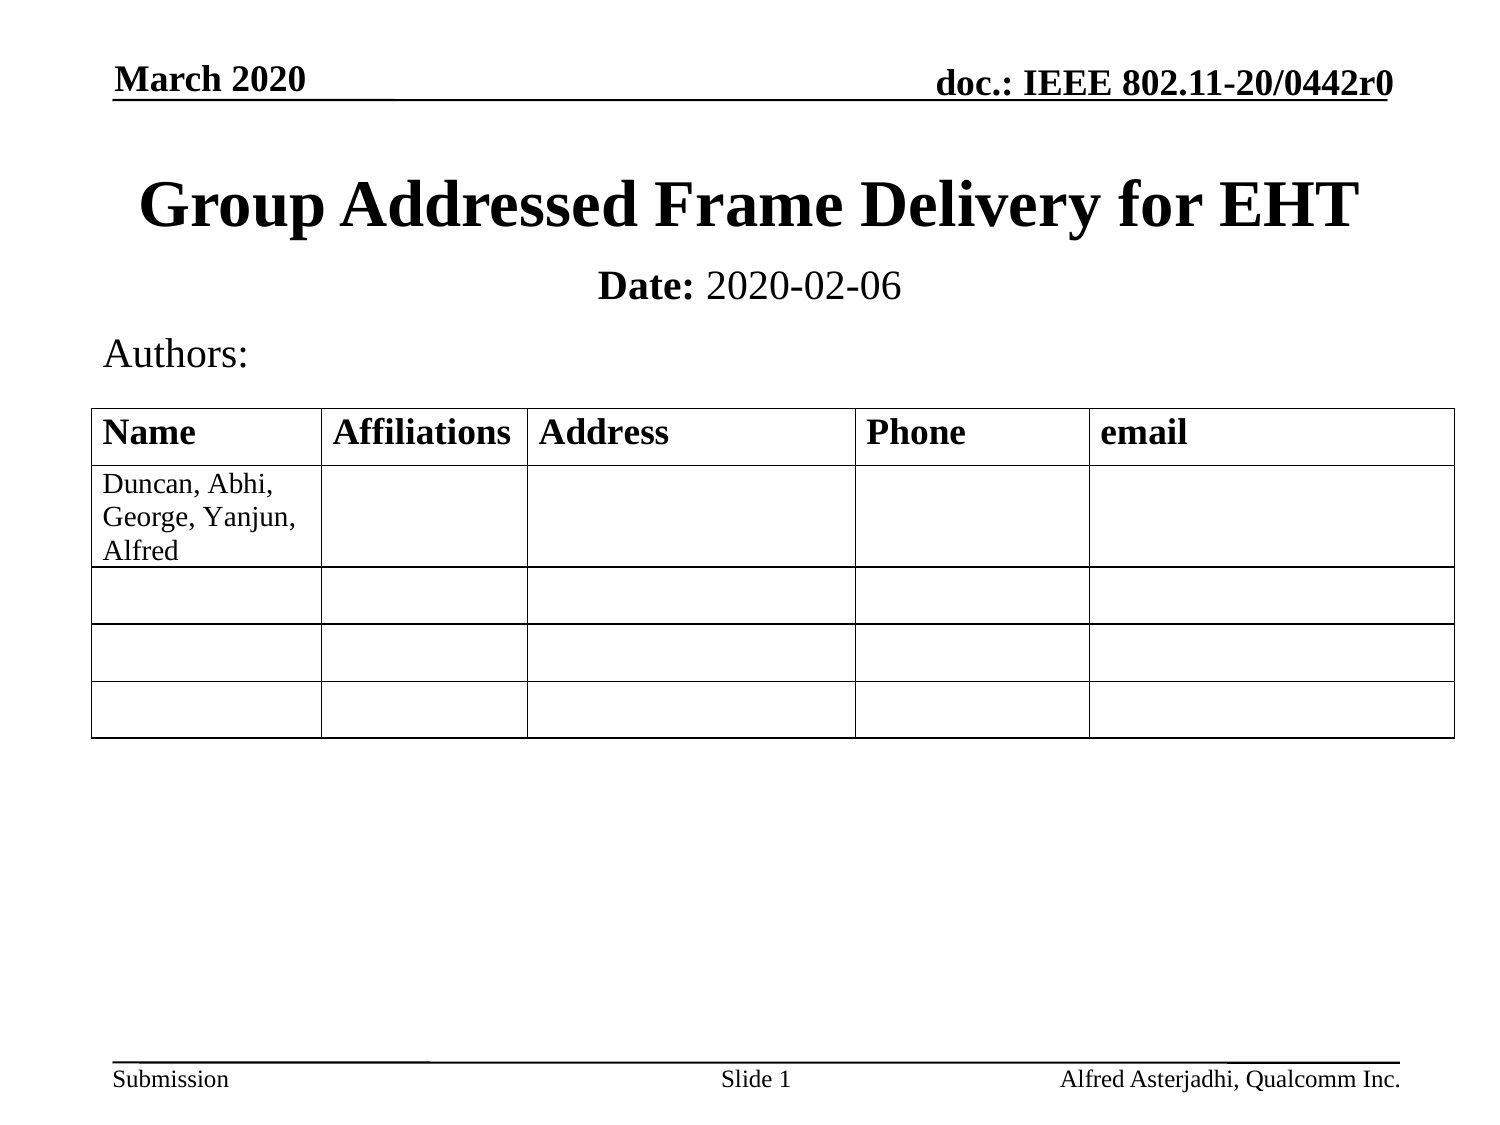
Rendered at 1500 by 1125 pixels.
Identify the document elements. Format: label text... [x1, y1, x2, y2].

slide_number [114, 54, 493, 100]
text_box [75, 407, 1477, 819]
list Date: 2020-02-06 [112, 249, 1388, 316]
text_box Authors: [87, 318, 325, 381]
slide_number Slide 1 [712, 1061, 800, 1123]
footer Alfred Asterjadhi, Qualcomm Inc. [902, 1061, 1402, 1093]
title Group Addressed Frame Delivery for EHT [112, 112, 1388, 249]
